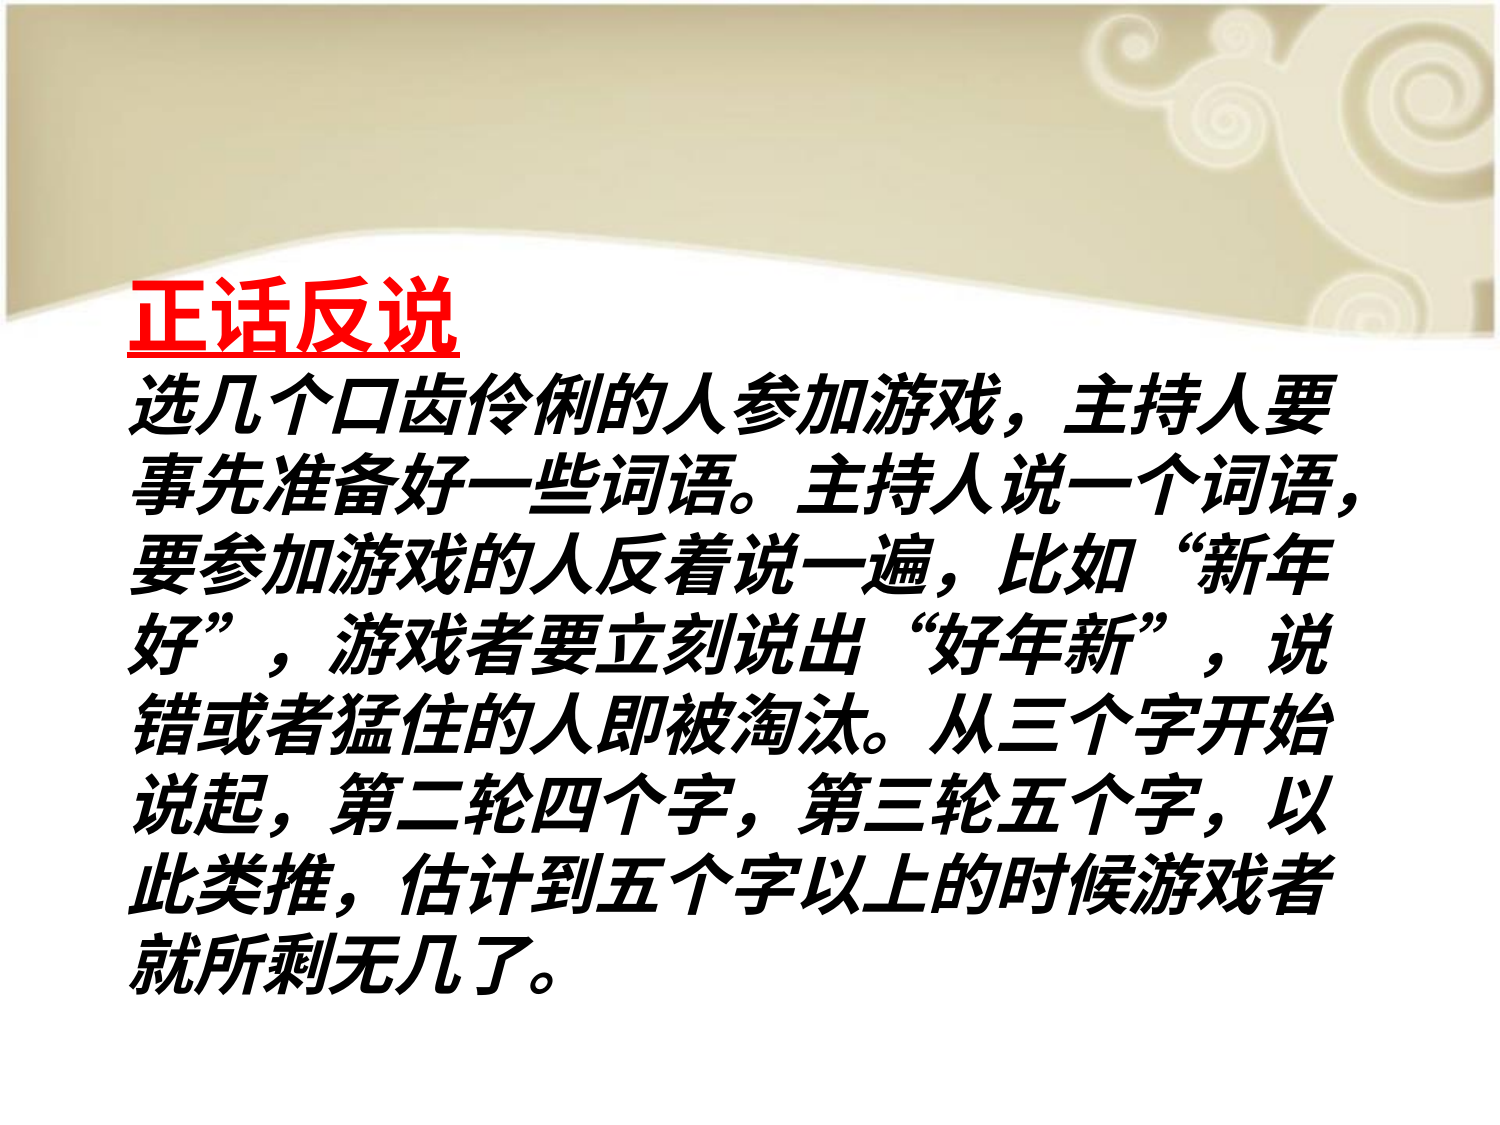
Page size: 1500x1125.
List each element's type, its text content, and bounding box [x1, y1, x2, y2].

text_box 正话反说 选几个口齿伶俐的人参加游戏，主持人要事先准备好一些词语。主持人说一个词语，要参加游戏的人反着说一遍，比如“新年好”，游戏者要立刻说出“好年新”，说错或者猛住的人即被淘汰。从三个字开始说起，第二轮四个字，第三轮五个字，以此类推，估计到五个字以上的时候游戏者就所剩无几了。 [111, 255, 1388, 1010]
picture [0, 0, 1500, 1125]
